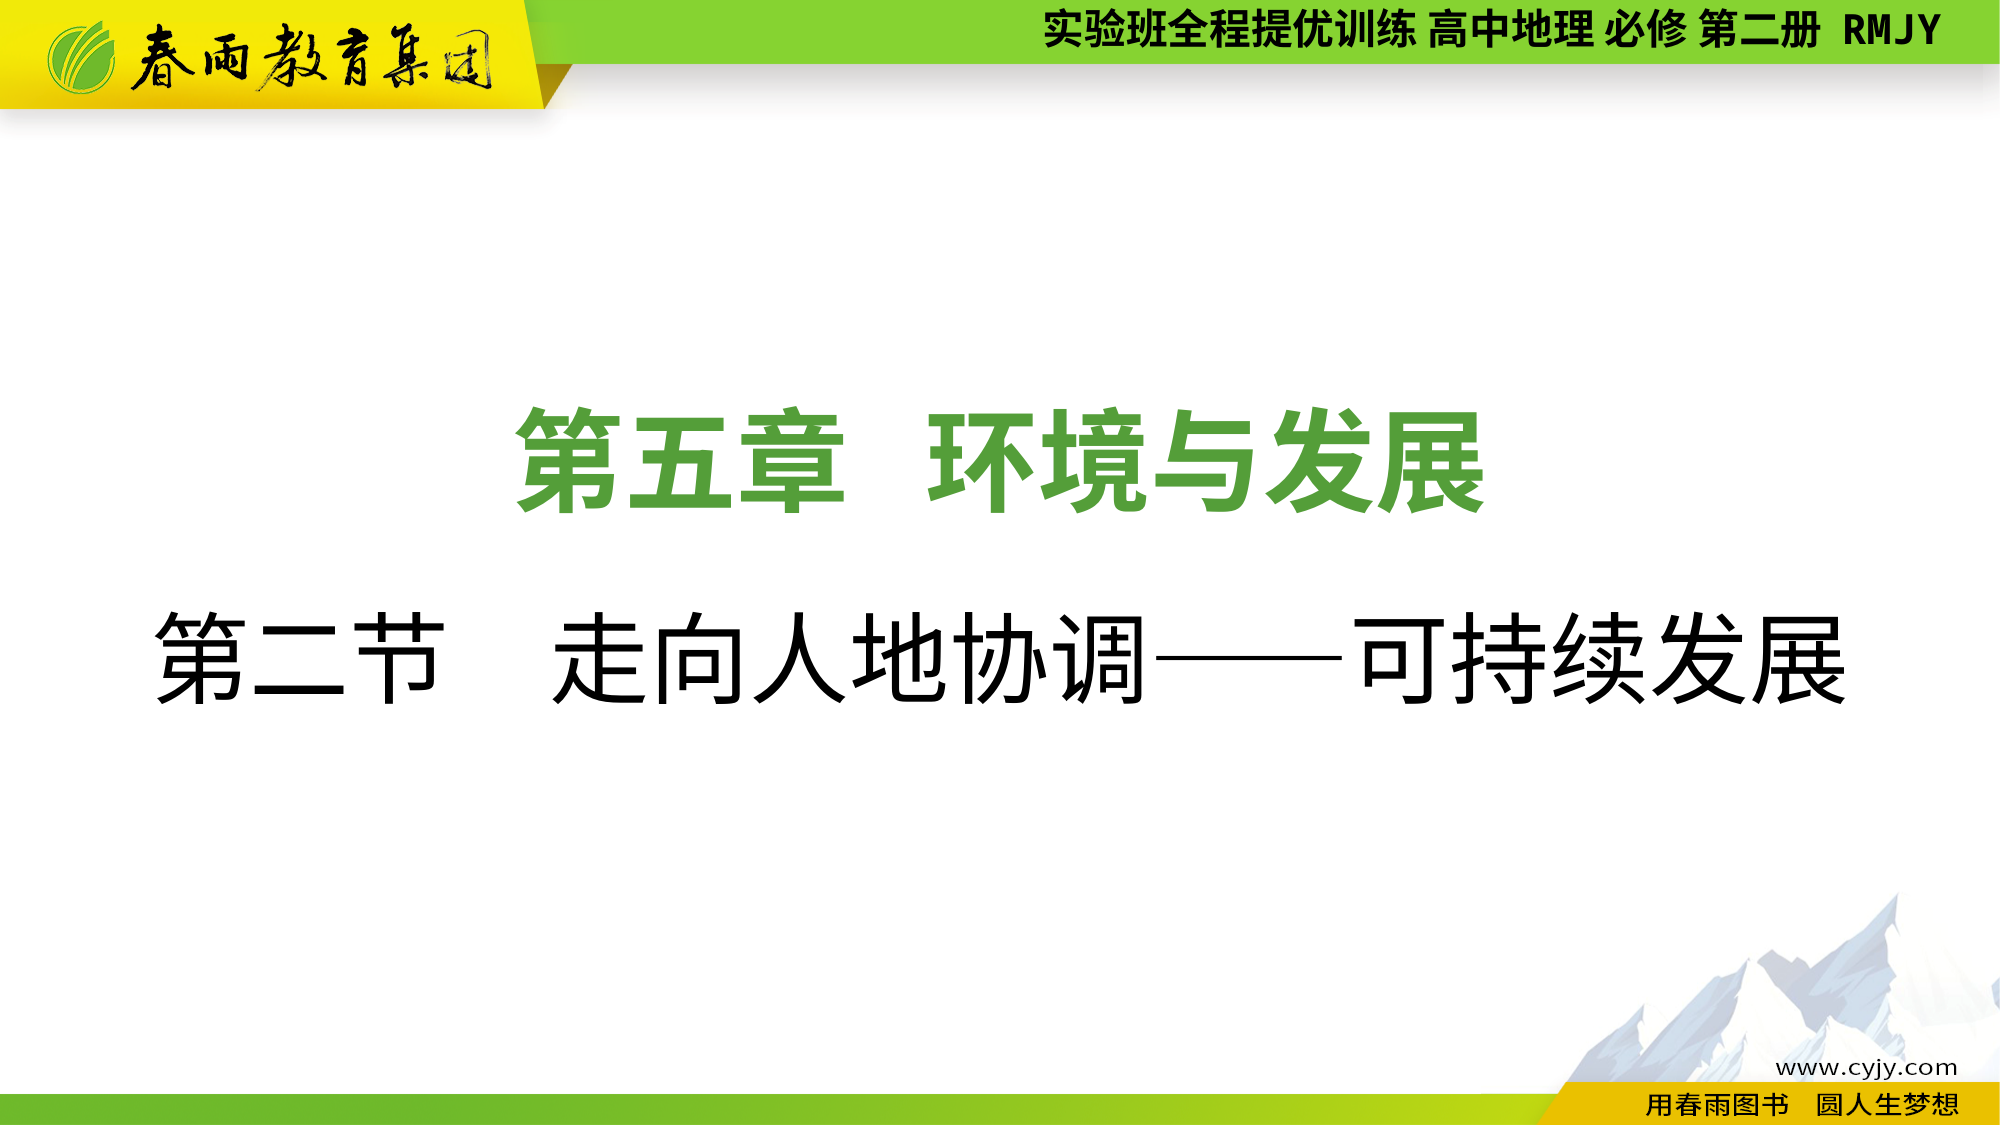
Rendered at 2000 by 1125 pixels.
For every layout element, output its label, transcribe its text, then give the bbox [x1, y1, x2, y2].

text_box 第二节 走向人地协调——可持续发展 [54, 528, 1946, 724]
text_box 第五章 环境与发展 [54, 316, 1946, 528]
picture [0, 0, 2000, 1125]
